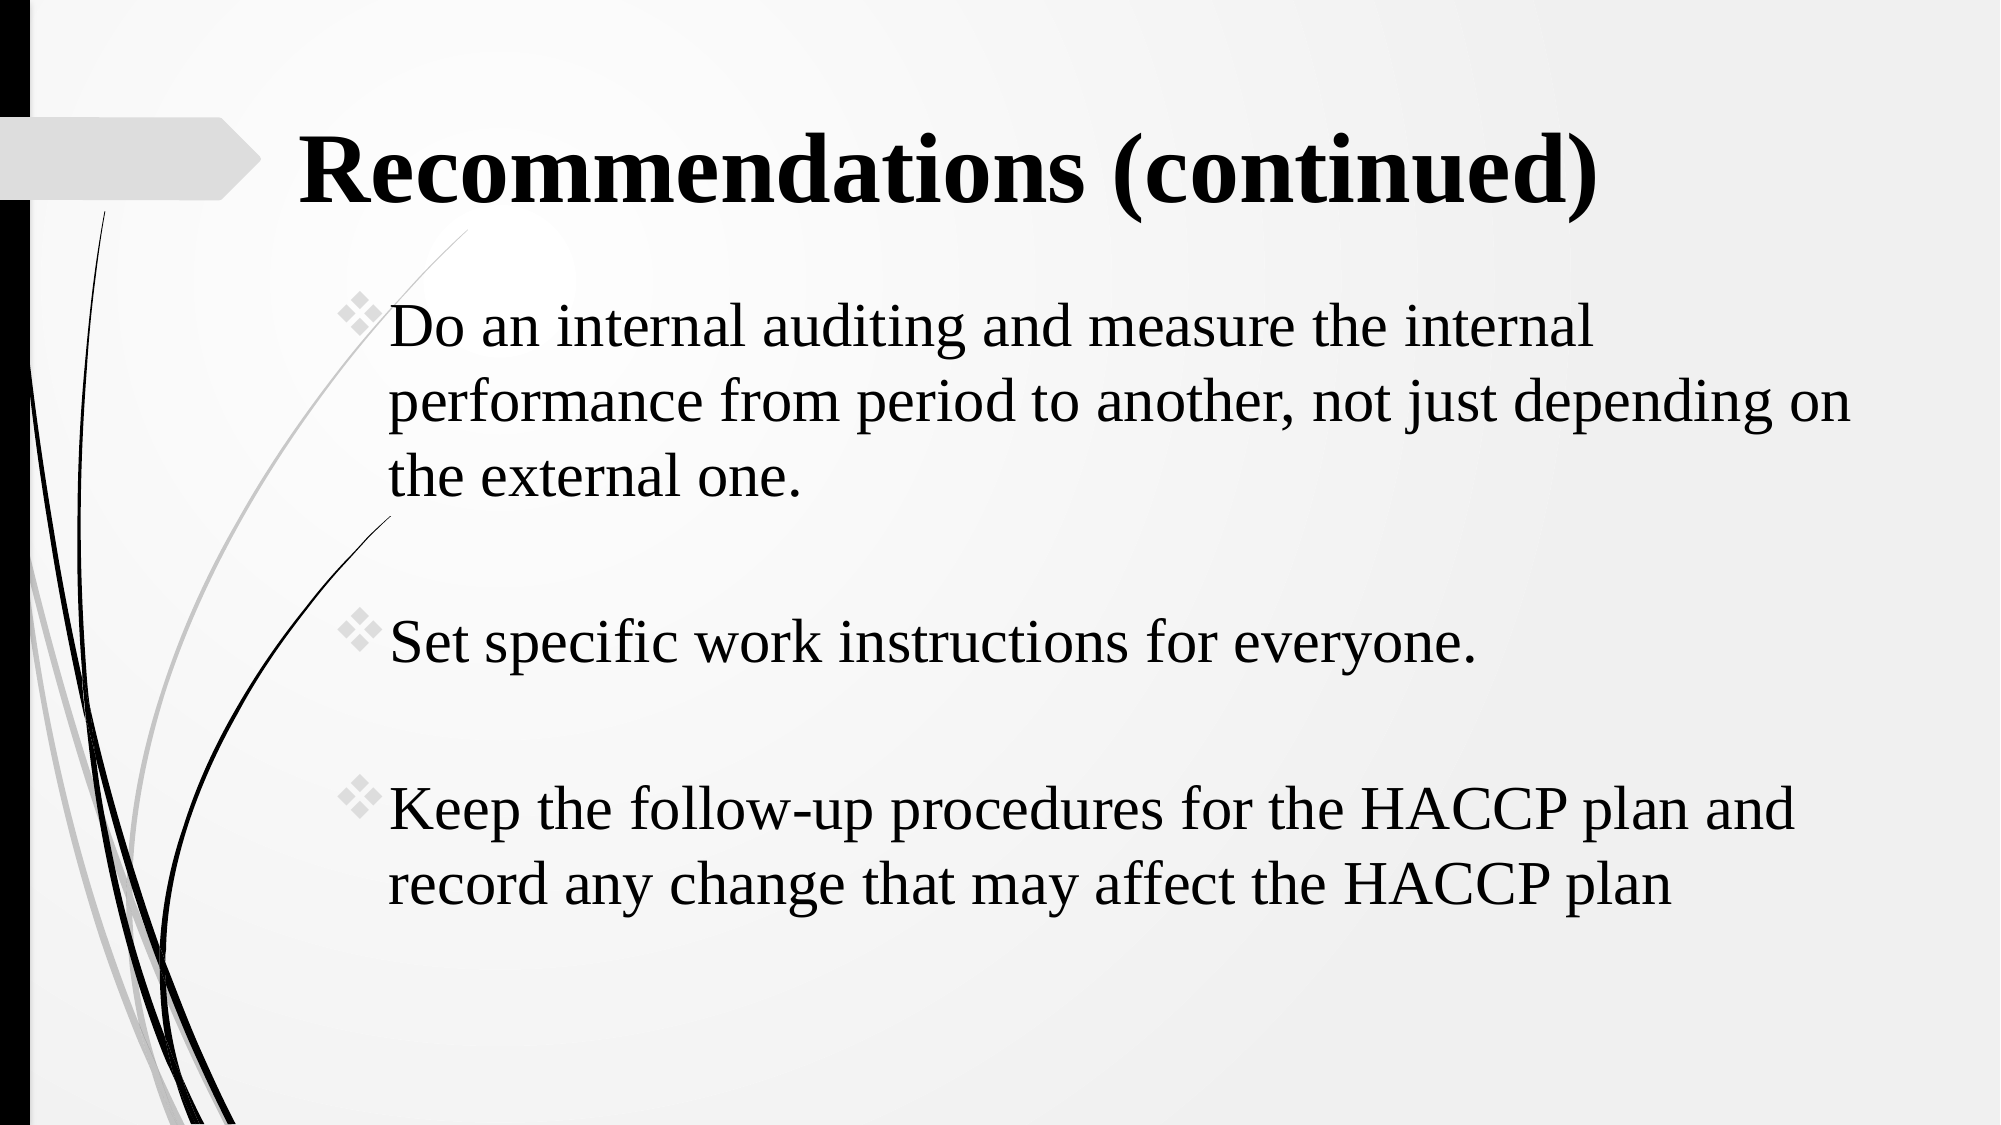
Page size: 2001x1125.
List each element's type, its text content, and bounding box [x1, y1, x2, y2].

list Do an internal auditing and measure the internal performance from period to another, not just depending on the external one. Set specific work instructions for everyone. Keep the follow-up procedures for the HACCP plan and record any change that may affect the HACCP plan [317, 276, 1905, 1125]
title Recommendations (continued) [283, 95, 1746, 306]
